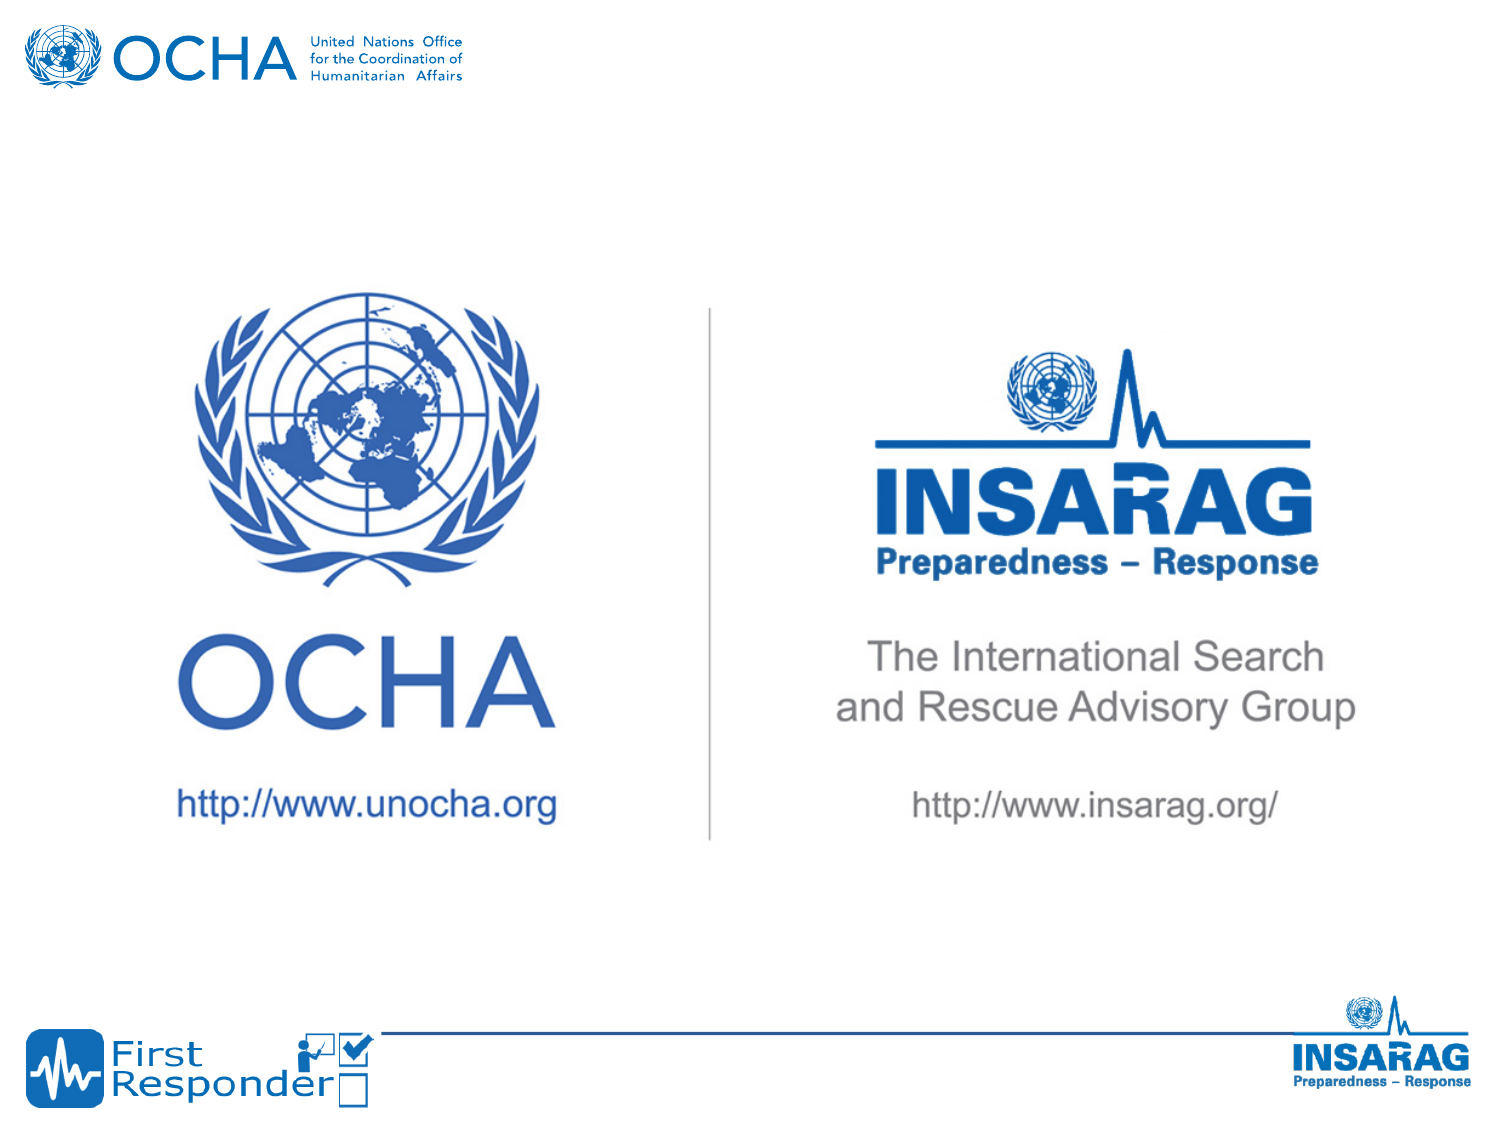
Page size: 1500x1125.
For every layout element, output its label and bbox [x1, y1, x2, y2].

picture [1287, 995, 1471, 1094]
picture [70, 149, 1434, 950]
picture [24, 1024, 375, 1113]
